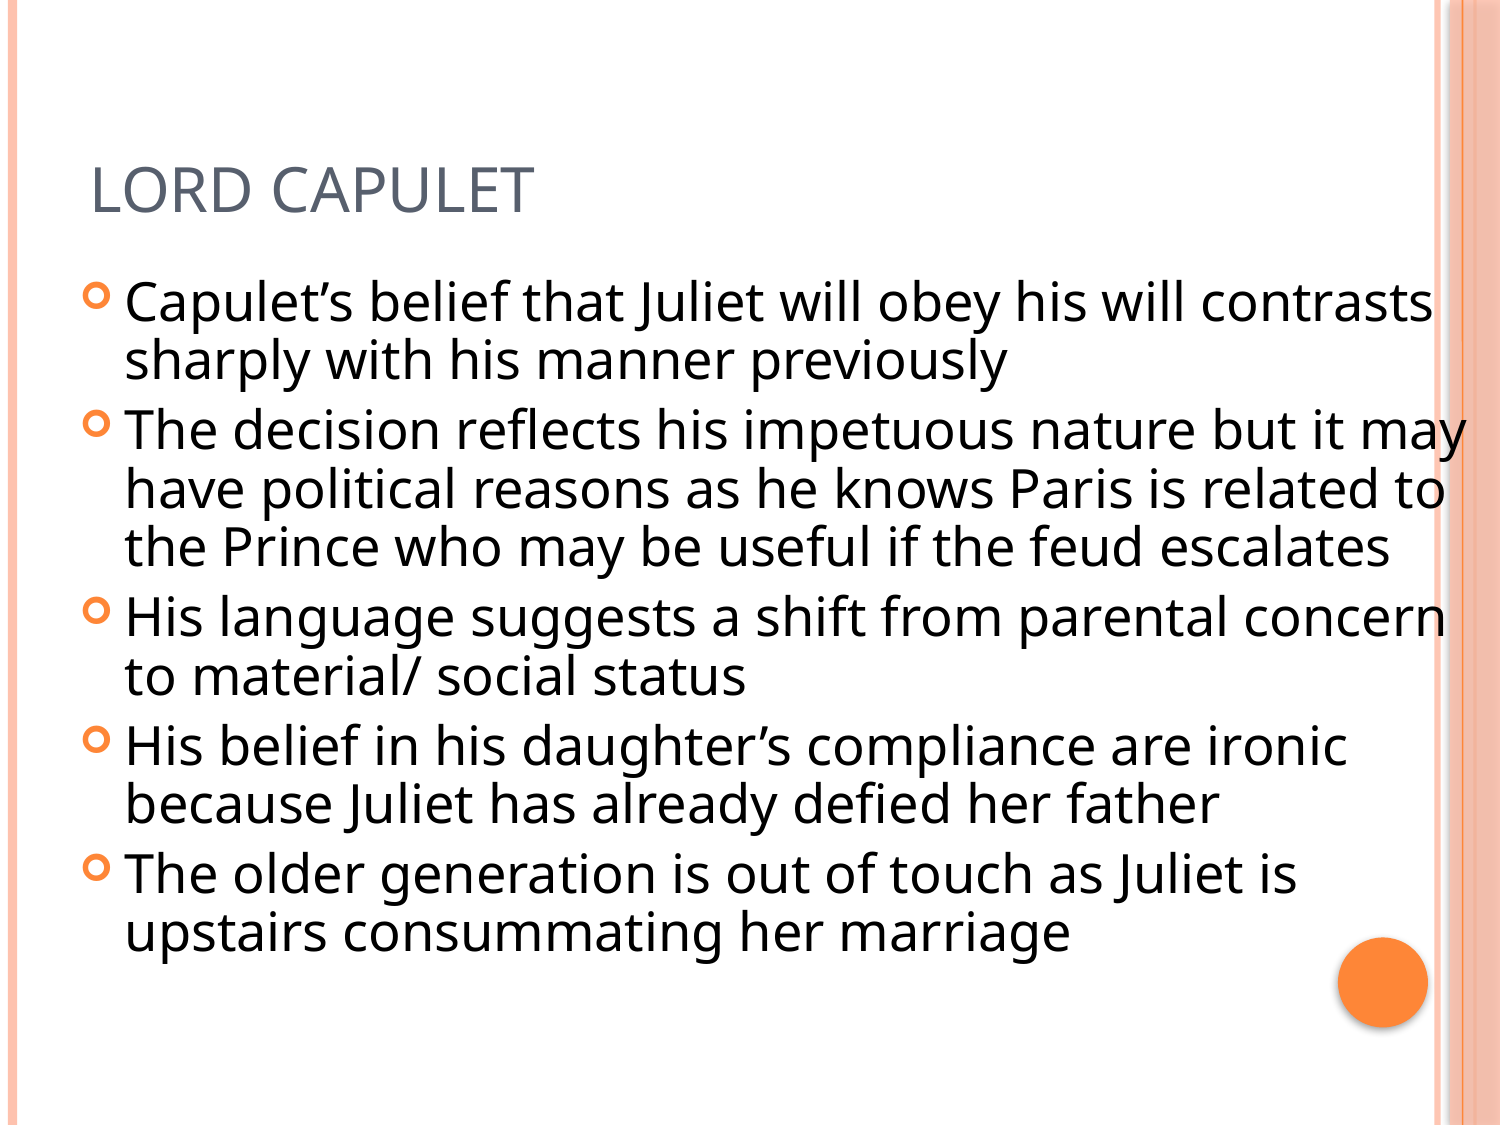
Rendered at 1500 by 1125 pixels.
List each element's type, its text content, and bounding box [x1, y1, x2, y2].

list Capulet’s belief that Juliet will obey his will contrasts sharply with his manner previously The decision reflects his impetuous nature but it may have political reasons as he knows Paris is related to the Prince who may be useful if the feud escalates His language suggests a shift from parental concern to material/ social status His belief in his daughter’s compliance are ironic because Juliet has already defied her father The older generation is out of touch as Juliet is upstairs consummating her marriage [64, 267, 1494, 1000]
title Lord Capulet [75, 45, 1300, 233]
